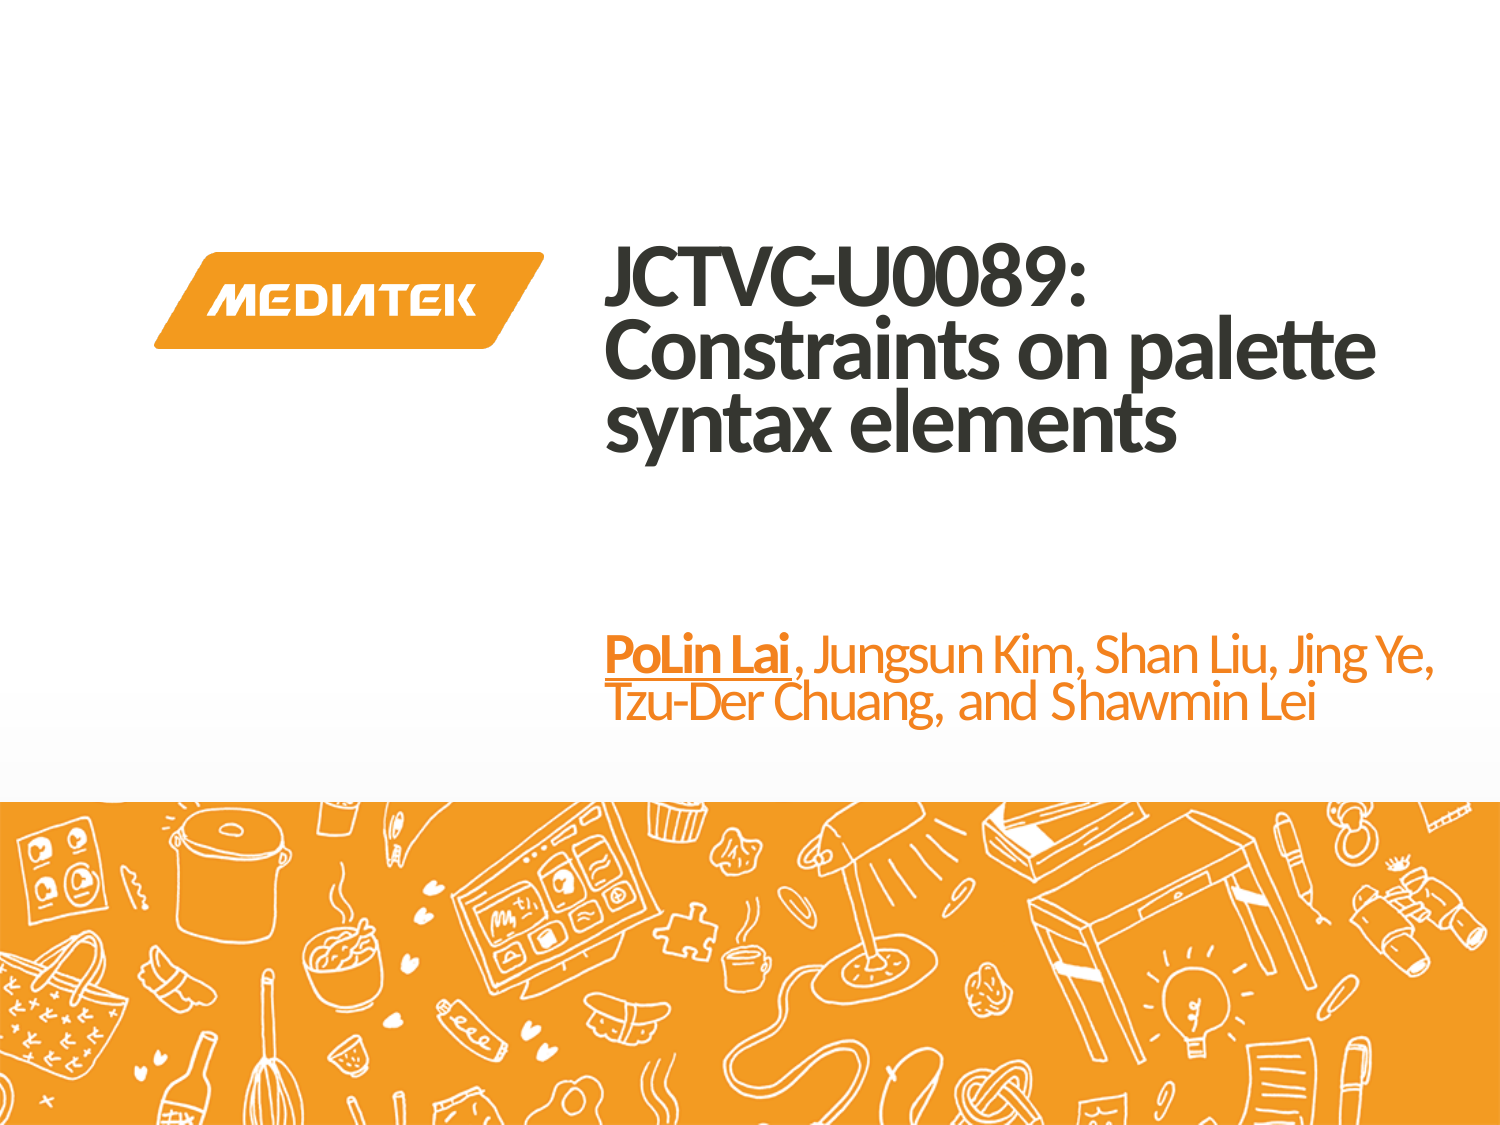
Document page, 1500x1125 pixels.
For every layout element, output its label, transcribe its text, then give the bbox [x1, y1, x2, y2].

picture [154, 252, 544, 349]
subtitle PoLin Lai, Jungsun Kim, Shan Liu, Jing Ye, Tzu-Der Chuang, and Shawmin Lei [589, 629, 1450, 803]
title JCTVC-U0089: Constraints on palette syntax elements [589, 239, 1425, 630]
picture [0, 802, 1500, 1125]
